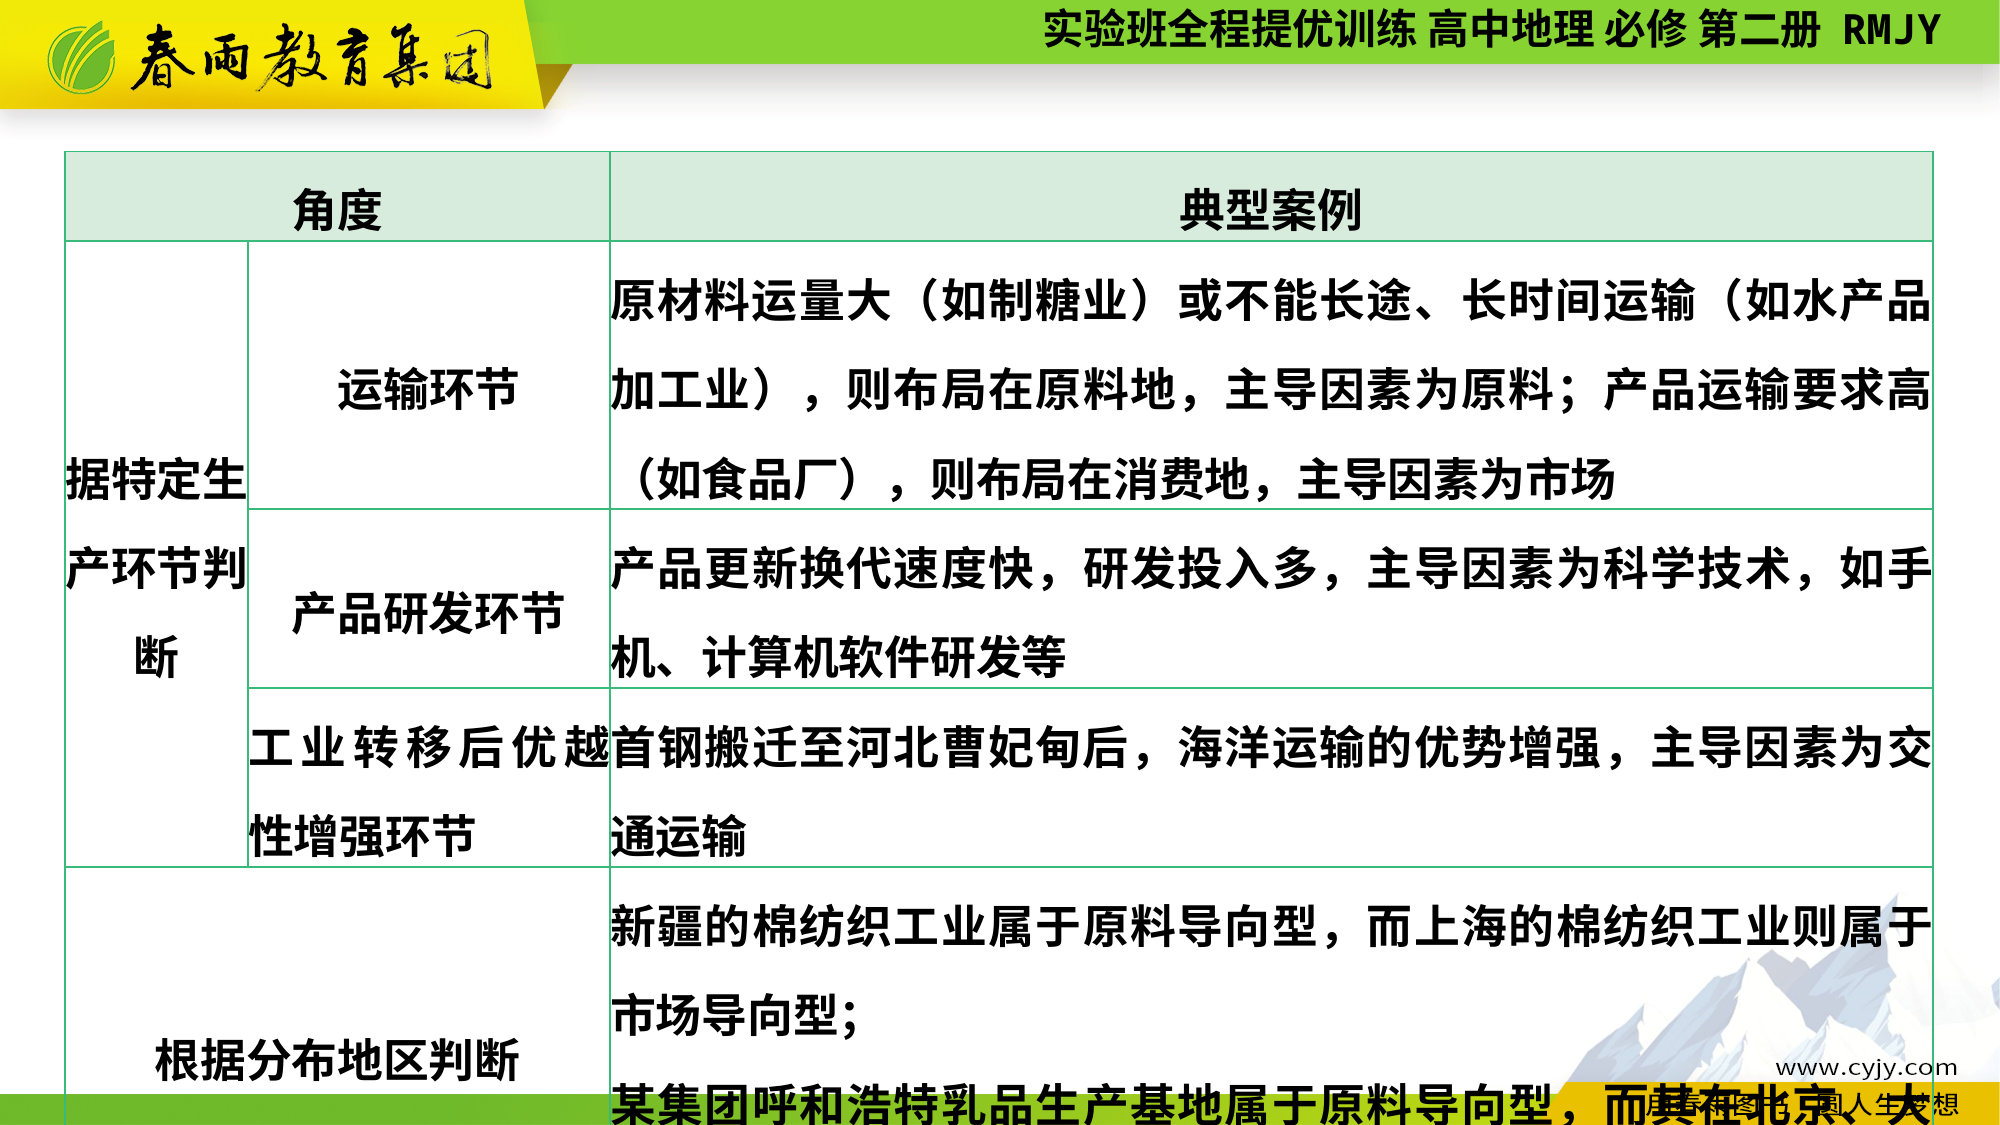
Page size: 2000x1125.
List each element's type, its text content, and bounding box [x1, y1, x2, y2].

table_cell 原材料运量大（如制糖业）或不能长途、长时间运输（如水产品加工业），则布局在原料地，主导因素为原料；产品运输要求高（如食品厂），则布局在消费地，主导因素为市场 [611, 242, 1932, 508]
table_cell 根据分布地区判断 [66, 868, 609, 1125]
table_cell 首钢搬迁至河北曹妃甸后，海洋运输的优势增强，主导因素为交通运输 [611, 689, 1932, 866]
table_cell 工业转移后优越性增强环节 [249, 689, 609, 866]
table_header 角度 [66, 152, 609, 240]
table_cell 据特定生产环节判断 [66, 242, 247, 866]
table_header 典型案例 [611, 152, 1932, 240]
table_cell 新疆的棉纺织工业属于原料导向型，而上海的棉纺织工业则属于市场导向型； 某集团呼和浩特乳品生产基地属于原料导向型，而其在北京、大庆的液态奶基地则属于市场导向型 [611, 868, 1932, 1125]
table_cell 产品研发环节 [249, 510, 609, 687]
table_cell 运输环节 [249, 242, 609, 508]
table_cell 产品更新换代速度快，研发投入多，主导因素为科学技术，如手机、计算机软件研发等 [611, 510, 1932, 687]
picture [0, 0, 2000, 1125]
